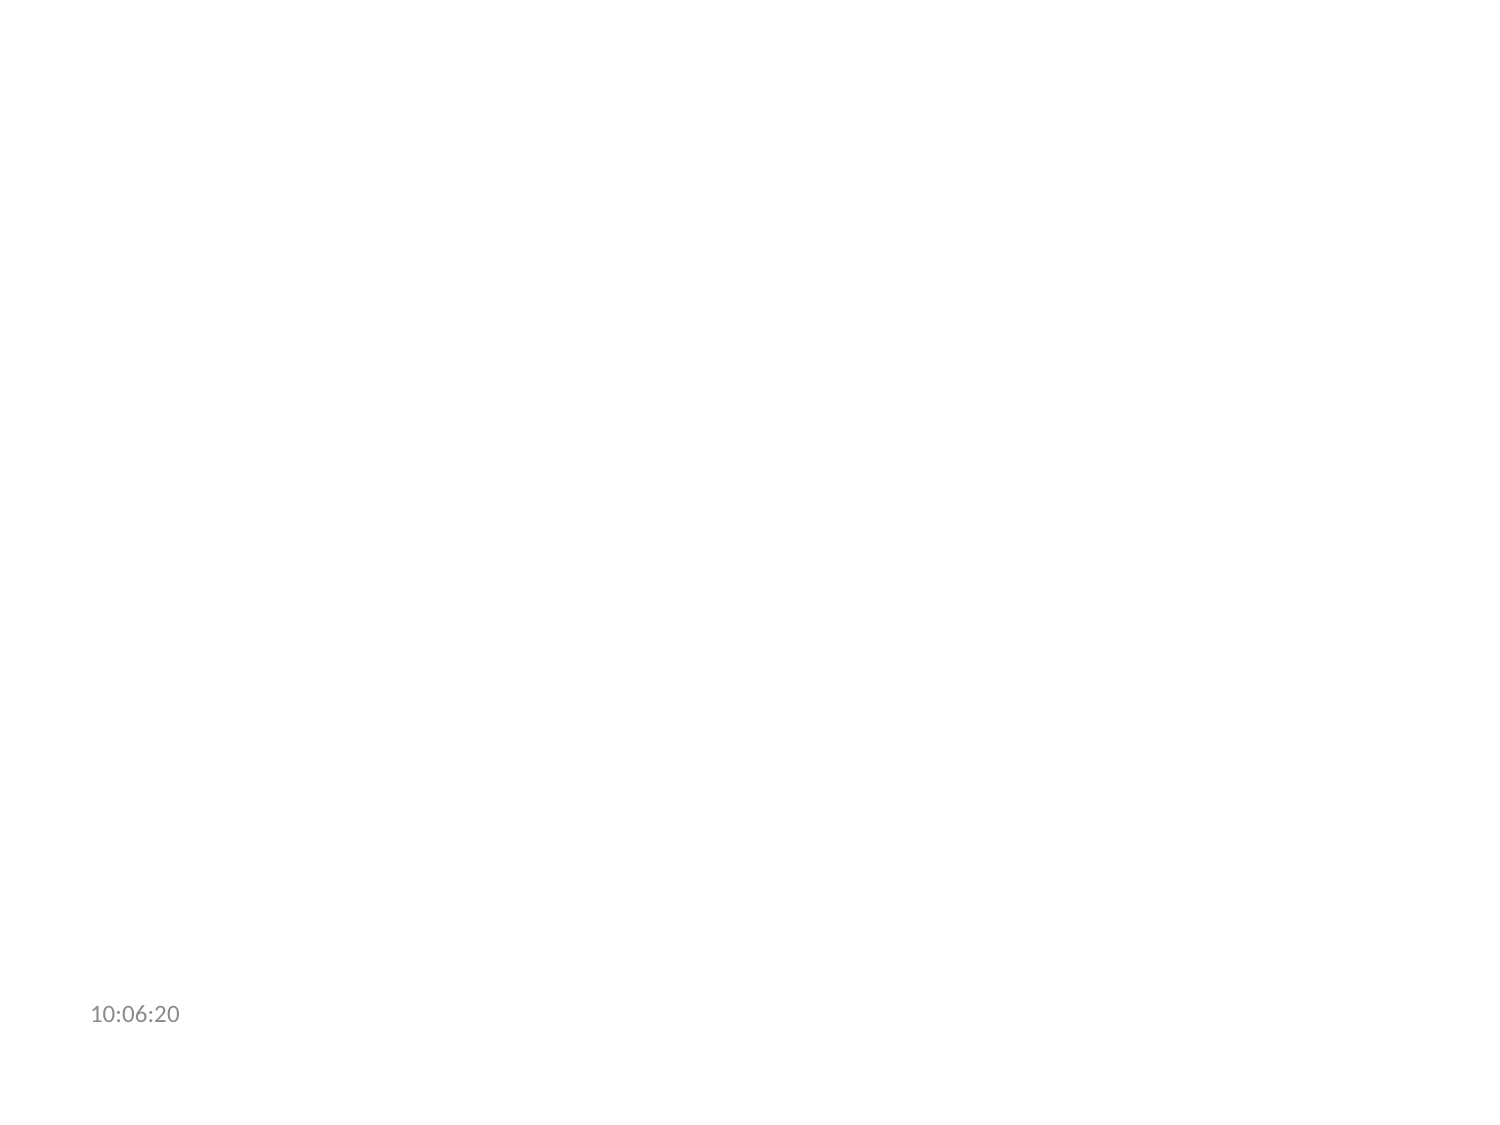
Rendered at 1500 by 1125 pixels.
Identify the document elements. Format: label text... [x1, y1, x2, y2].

text_box 15:35:09 [75, 982, 425, 1043]
